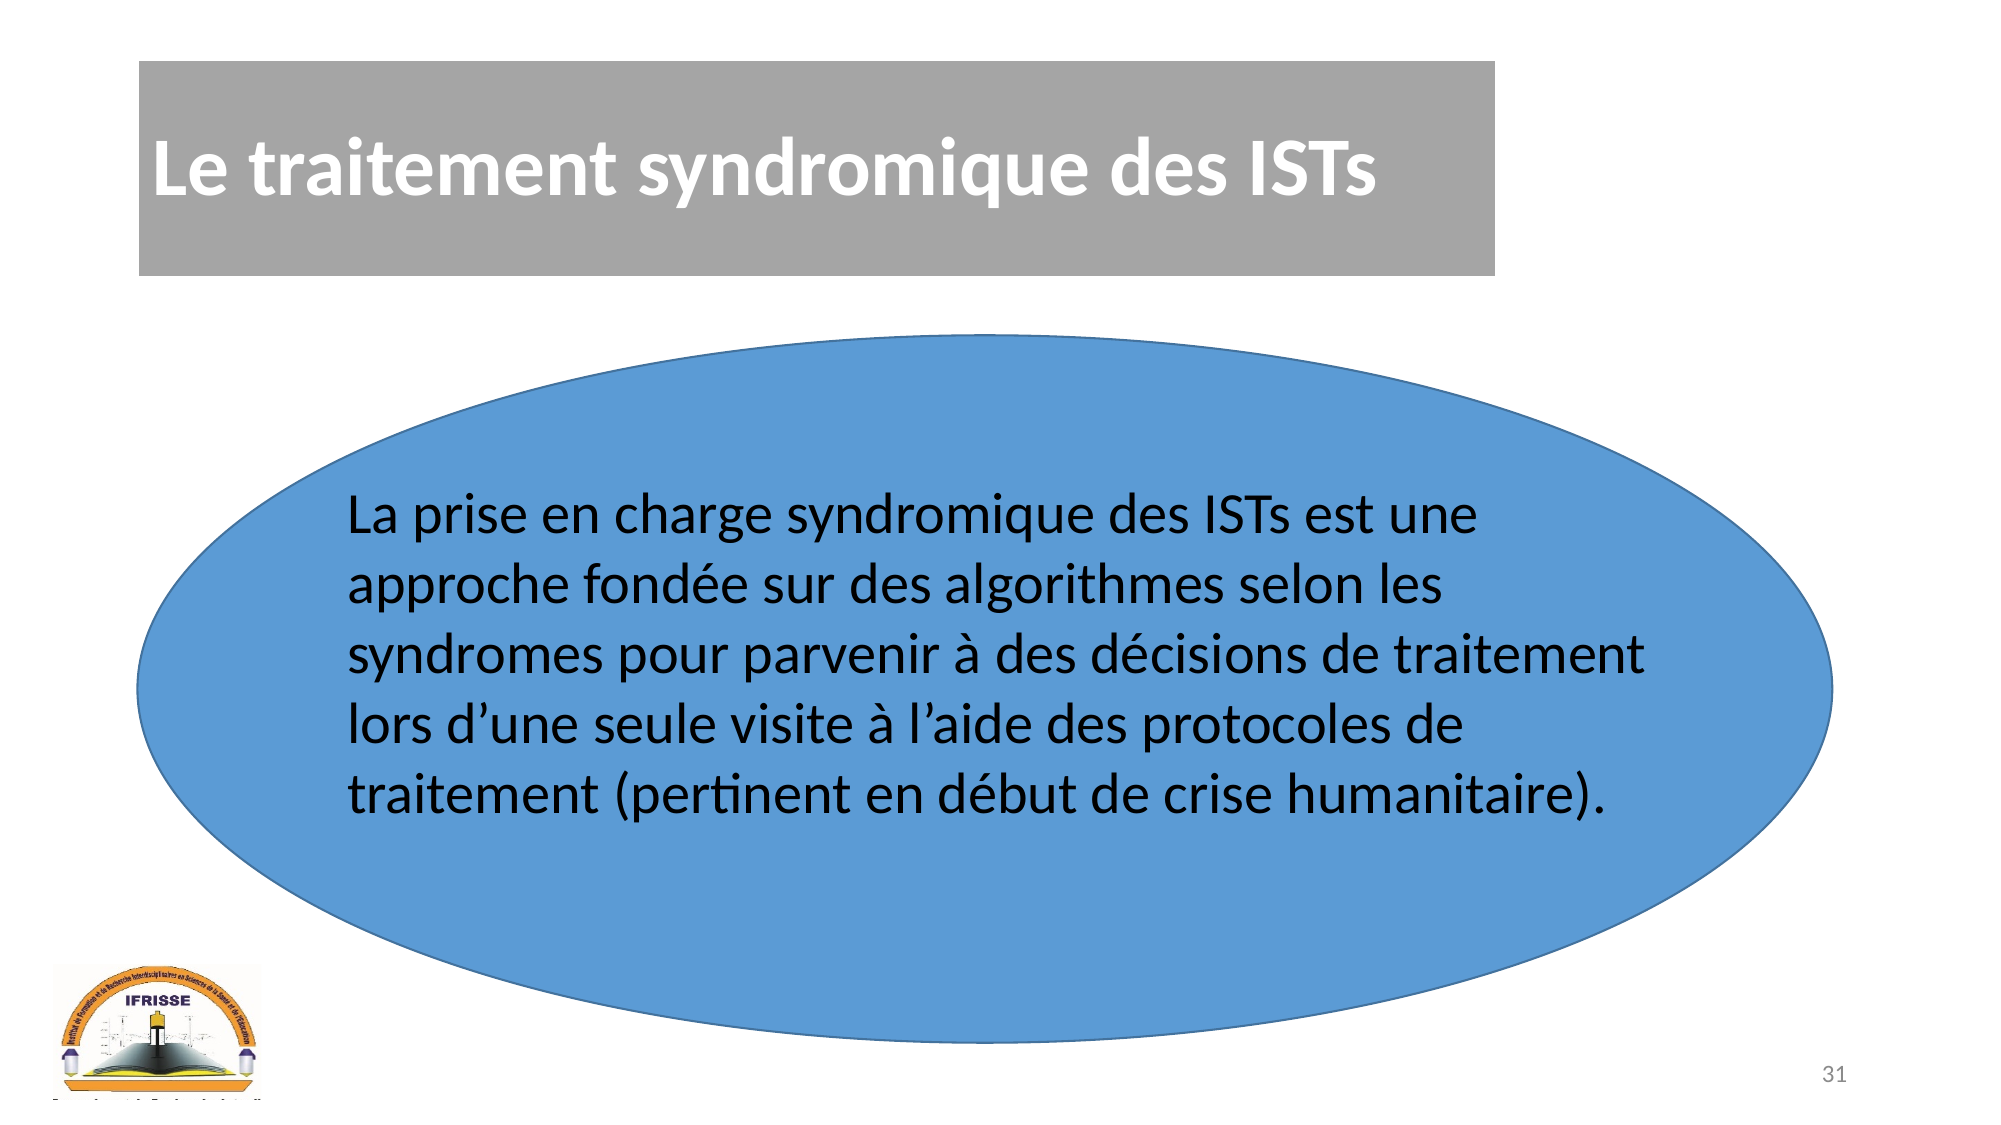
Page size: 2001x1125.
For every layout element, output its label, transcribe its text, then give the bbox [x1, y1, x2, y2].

title Le traitement syndromique des ISTs [136, 58, 1499, 279]
slide_number 31 [1412, 1042, 1863, 1103]
text_box La prise en charge syndromique des ISTs est une approche fondée sur des algorithmes selon les syndromes pour parvenir à des décisions de traitement lors d’une seule visite à l’aide des protocoles de traitement (pertinent en début de crise humanitaire). [332, 467, 1698, 833]
text_box [136, 334, 1834, 1044]
picture [53, 964, 262, 1100]
